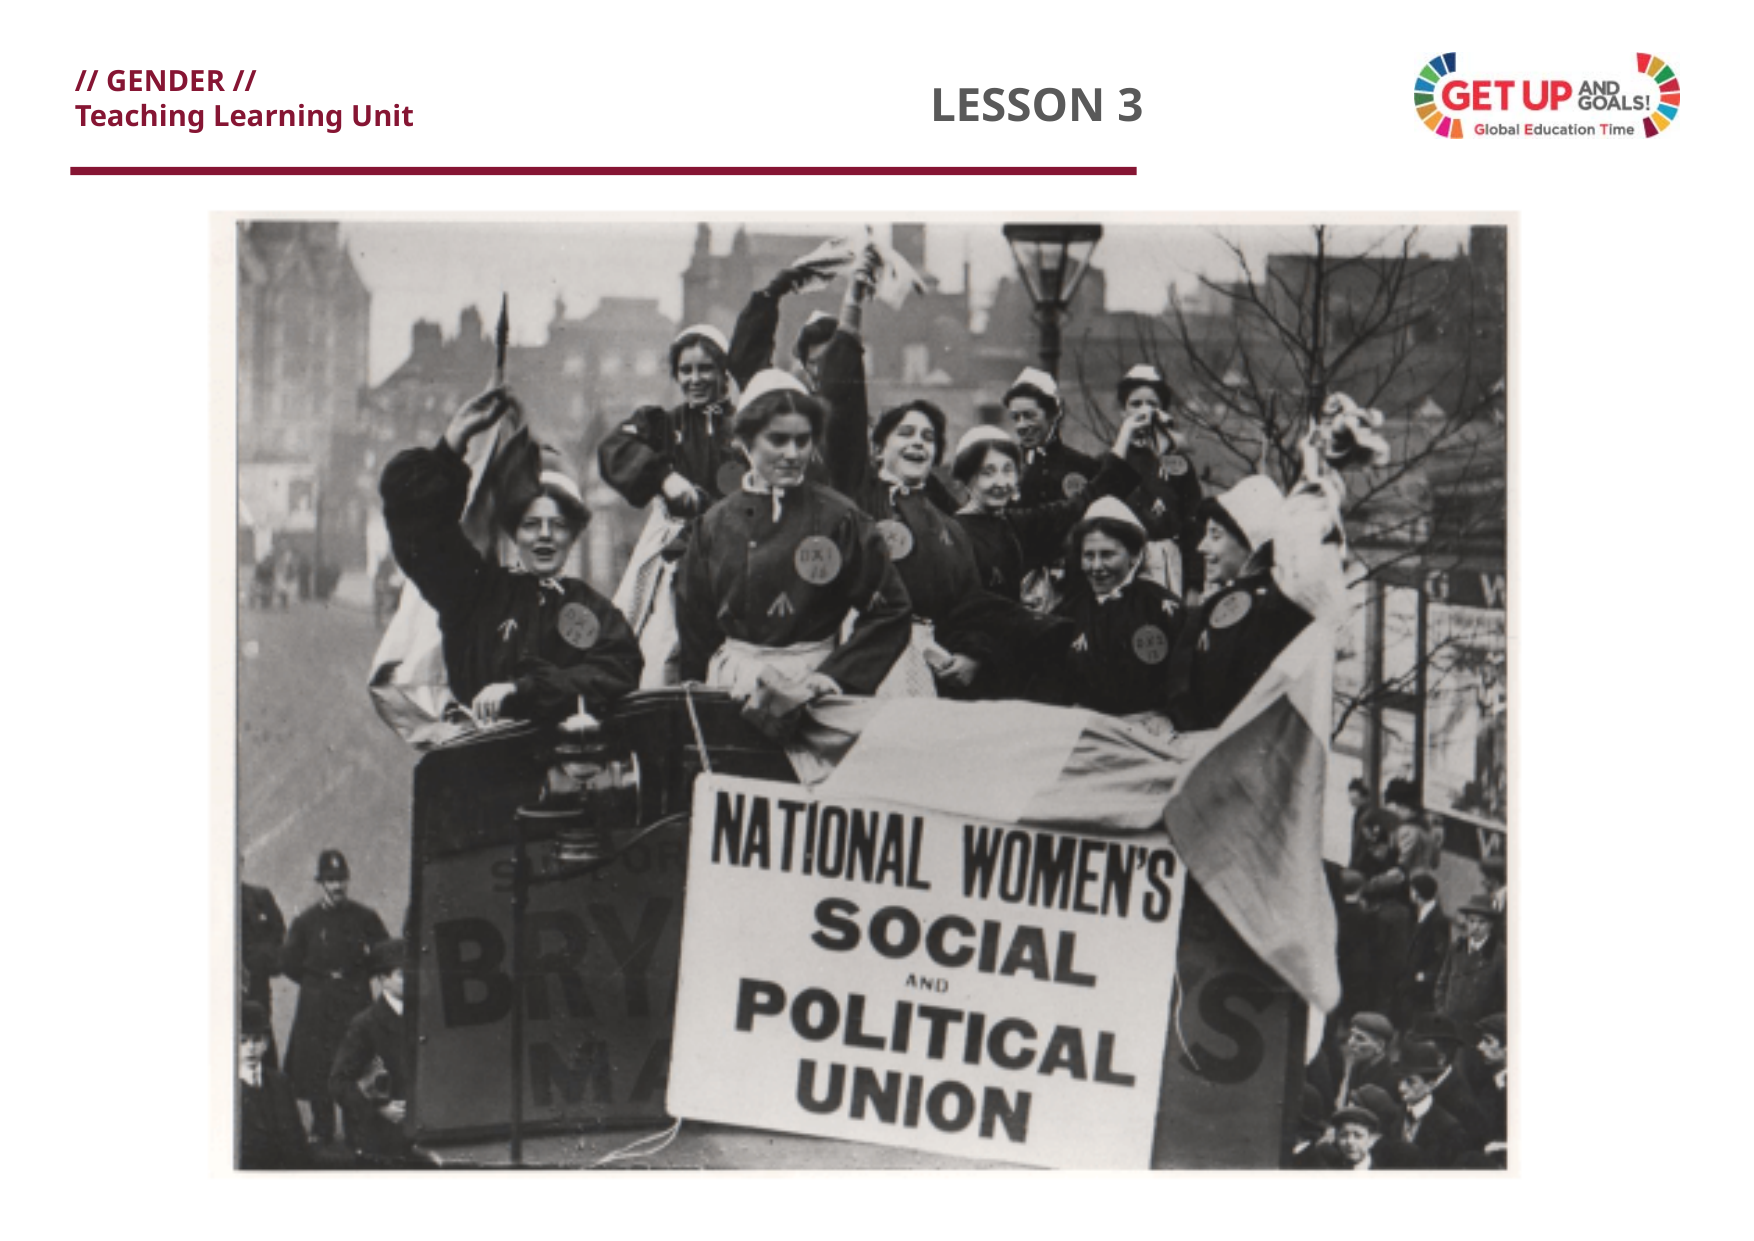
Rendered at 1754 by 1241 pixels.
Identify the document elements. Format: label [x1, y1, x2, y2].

picture [197, 194, 1533, 1197]
text_box [59, 47, 1680, 176]
